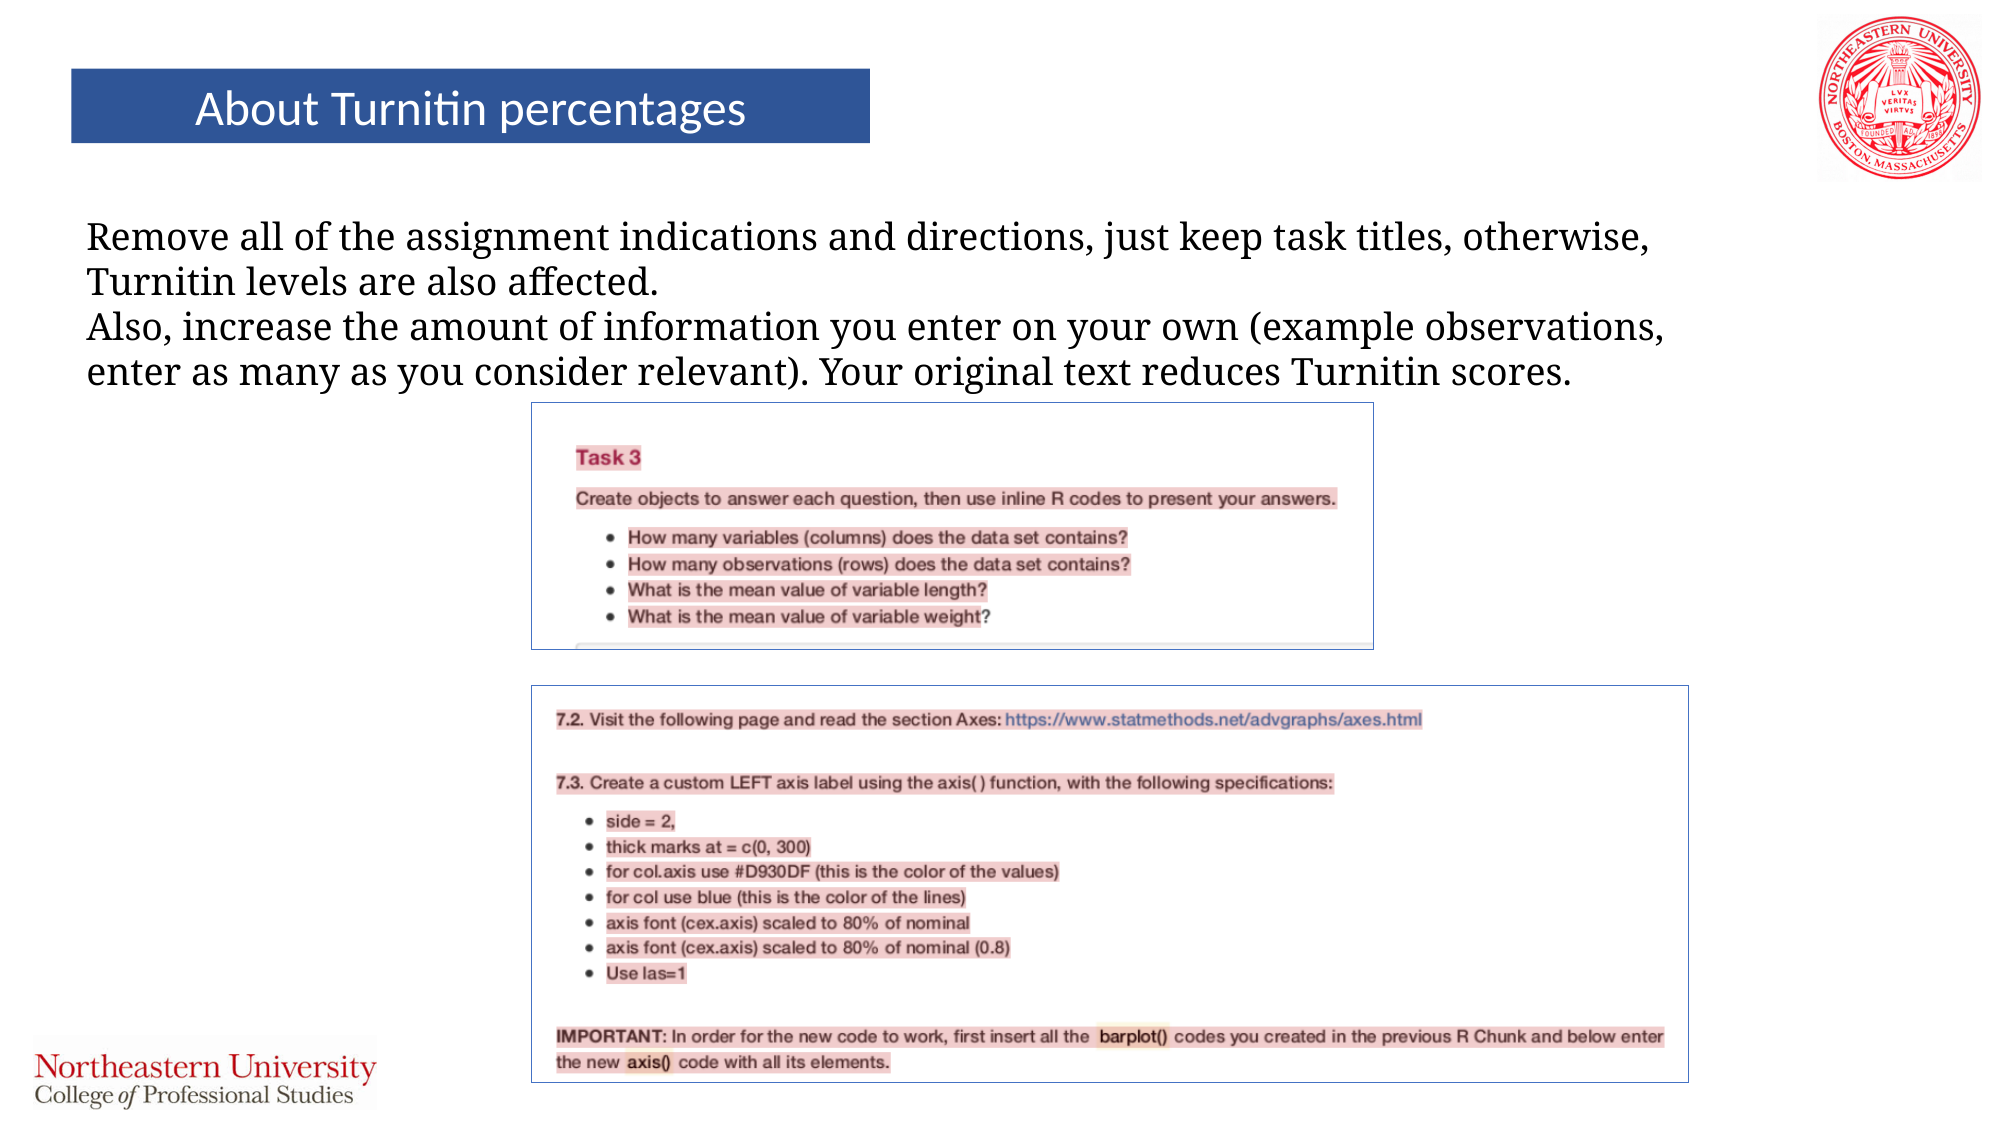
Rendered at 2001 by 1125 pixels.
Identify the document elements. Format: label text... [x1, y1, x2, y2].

picture [531, 402, 1374, 650]
text_box About Turnitin percentages [71, 68, 870, 144]
picture [1817, 14, 1982, 182]
picture [33, 1035, 377, 1110]
text_box Remove all of the assignment indications and directions, just keep task titles, otherwise, Turnitin levels are also affected. Also, increase the amount of information you enter on your own (example observations, enter as many as you consider relevant). Your original text reduces Turnitin scores. [71, 205, 1785, 446]
picture [531, 685, 1689, 1083]
